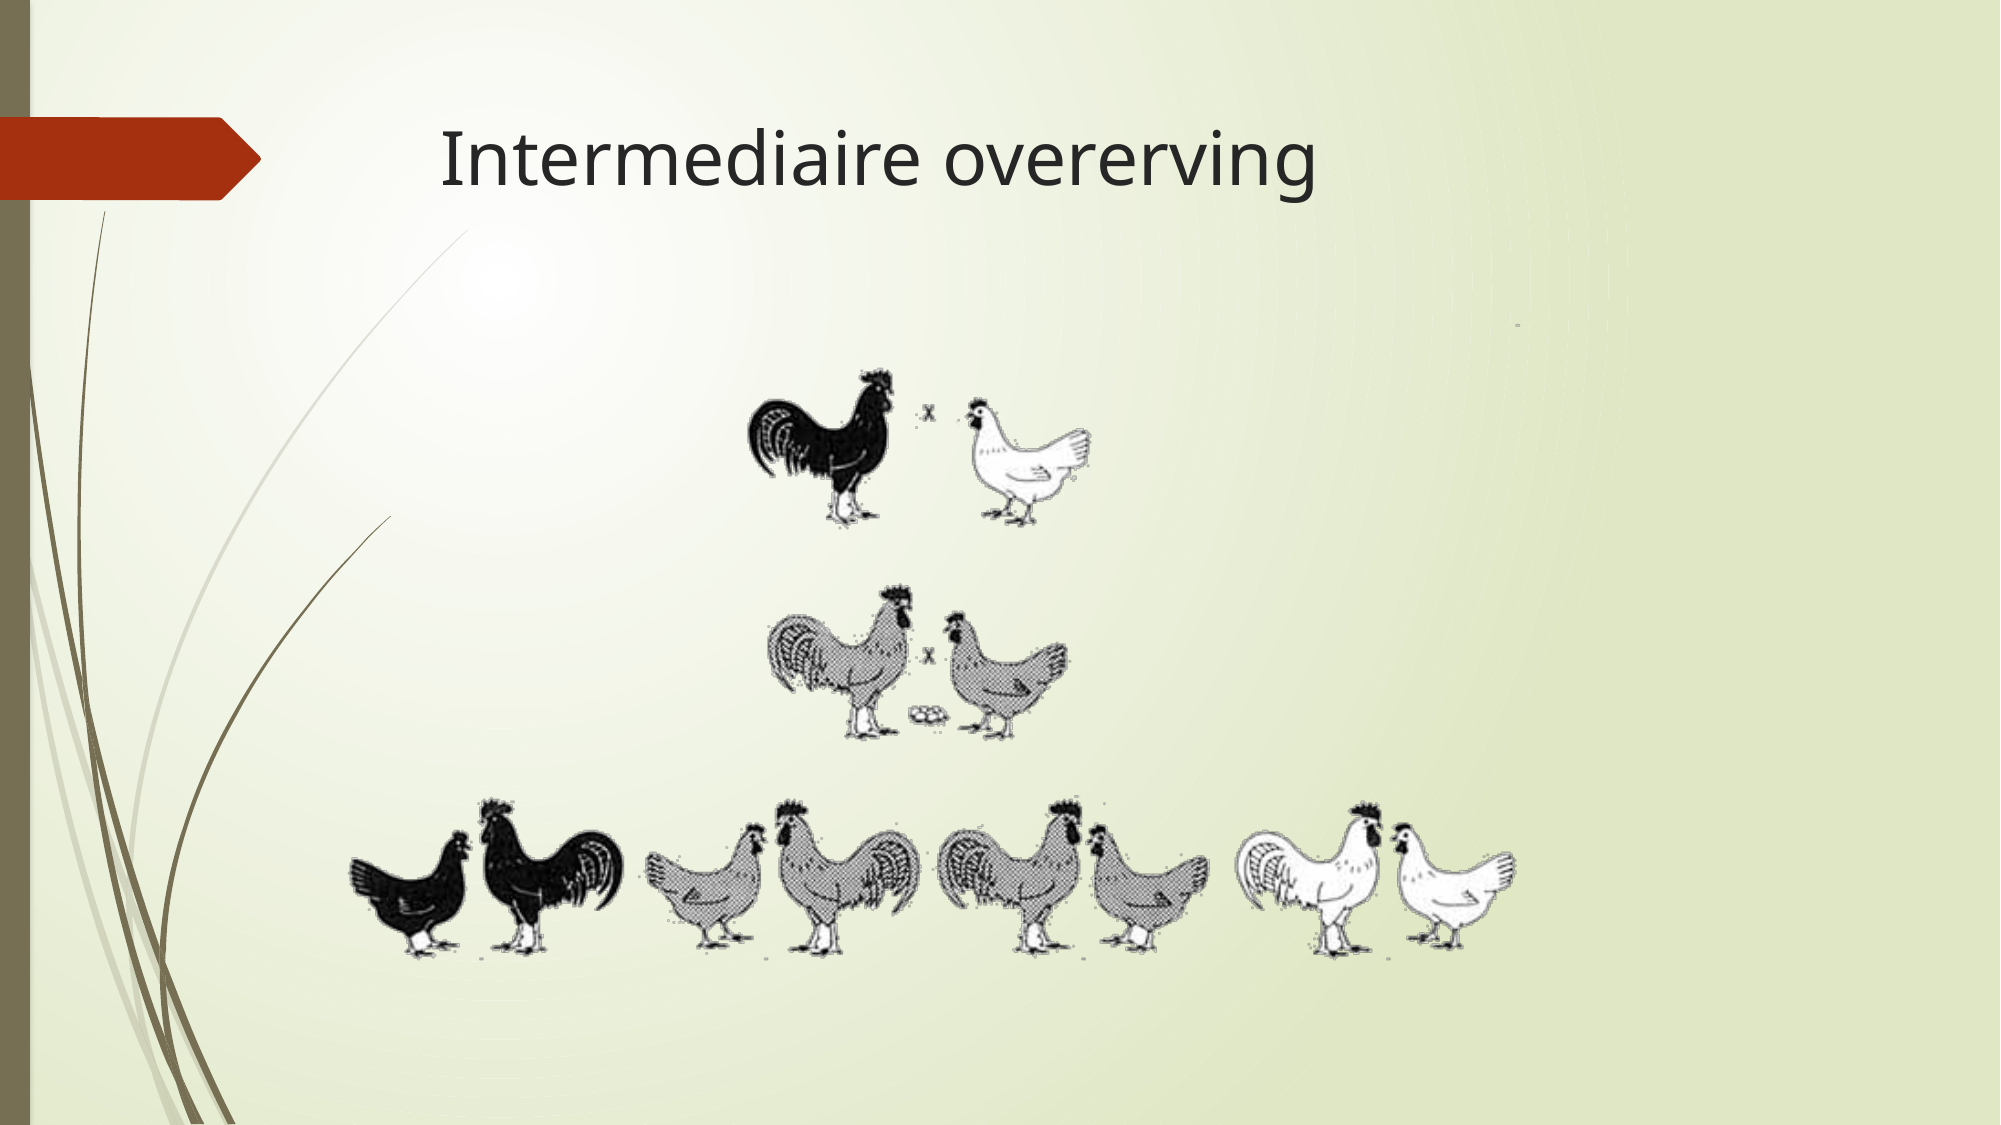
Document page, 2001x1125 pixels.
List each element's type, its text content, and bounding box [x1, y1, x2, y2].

picture [321, 312, 1542, 984]
title Intermediaire overerving [425, 102, 1888, 313]
